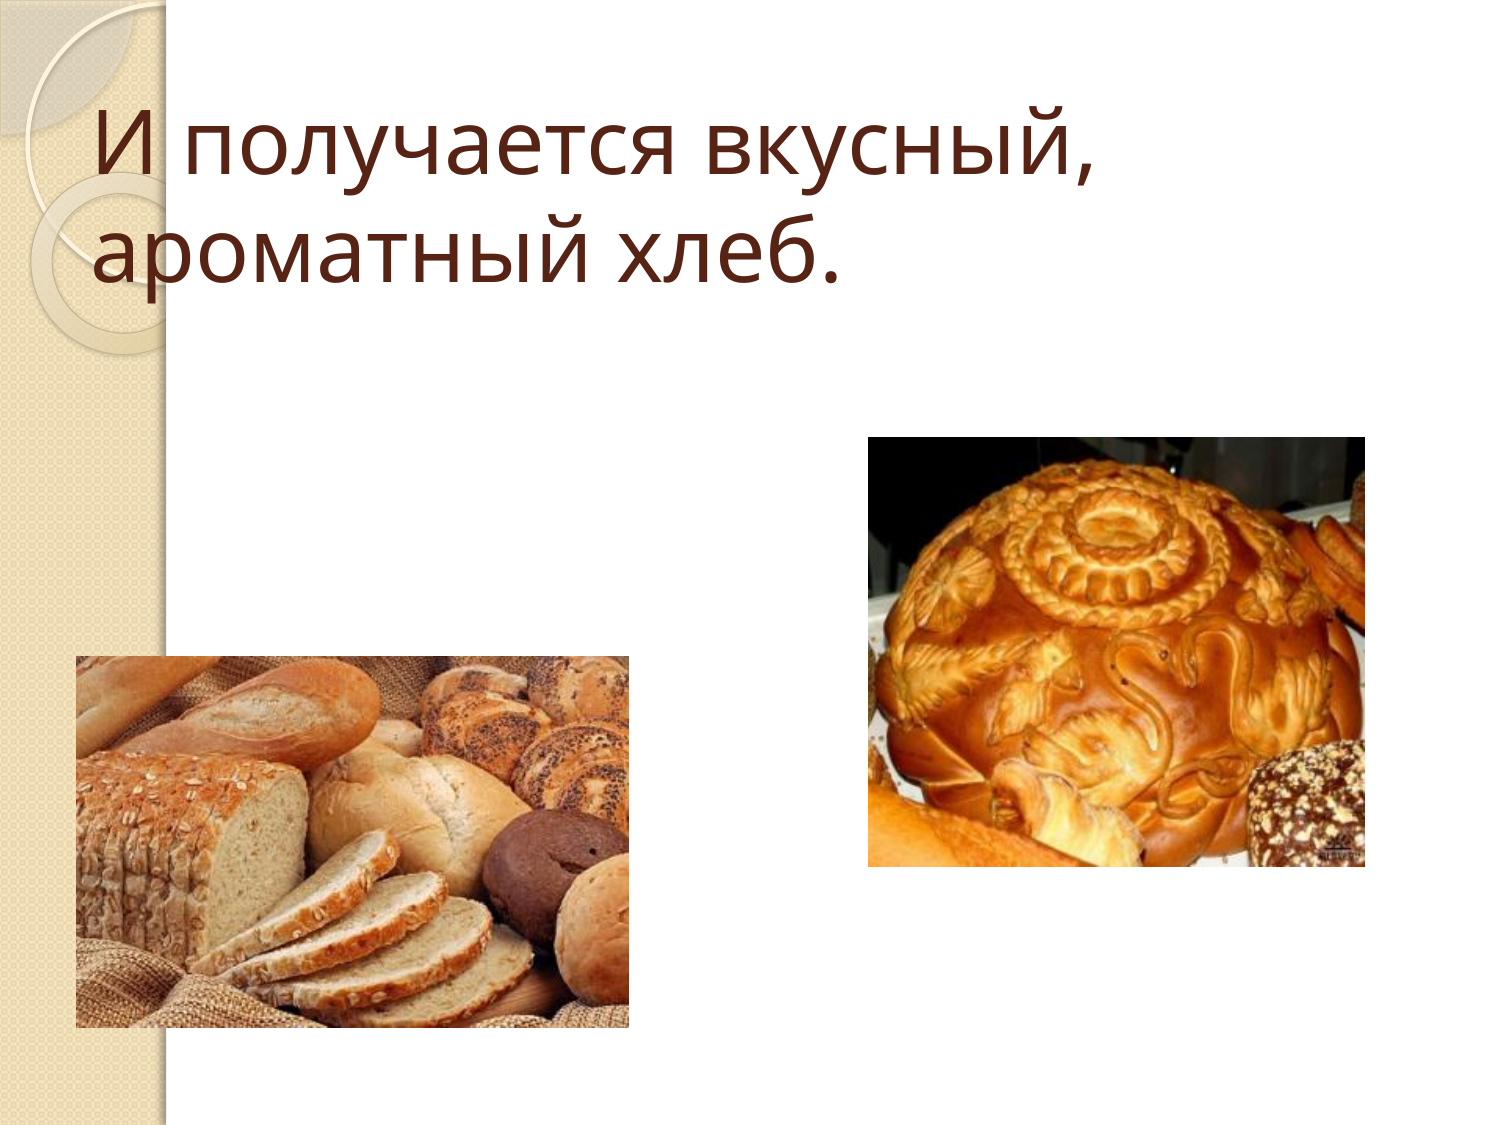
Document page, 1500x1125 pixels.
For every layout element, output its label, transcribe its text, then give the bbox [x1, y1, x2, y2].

picture [867, 437, 1365, 867]
picture [76, 656, 630, 1028]
title И получается вкусный, ароматный хлеб. [75, 45, 1425, 340]
